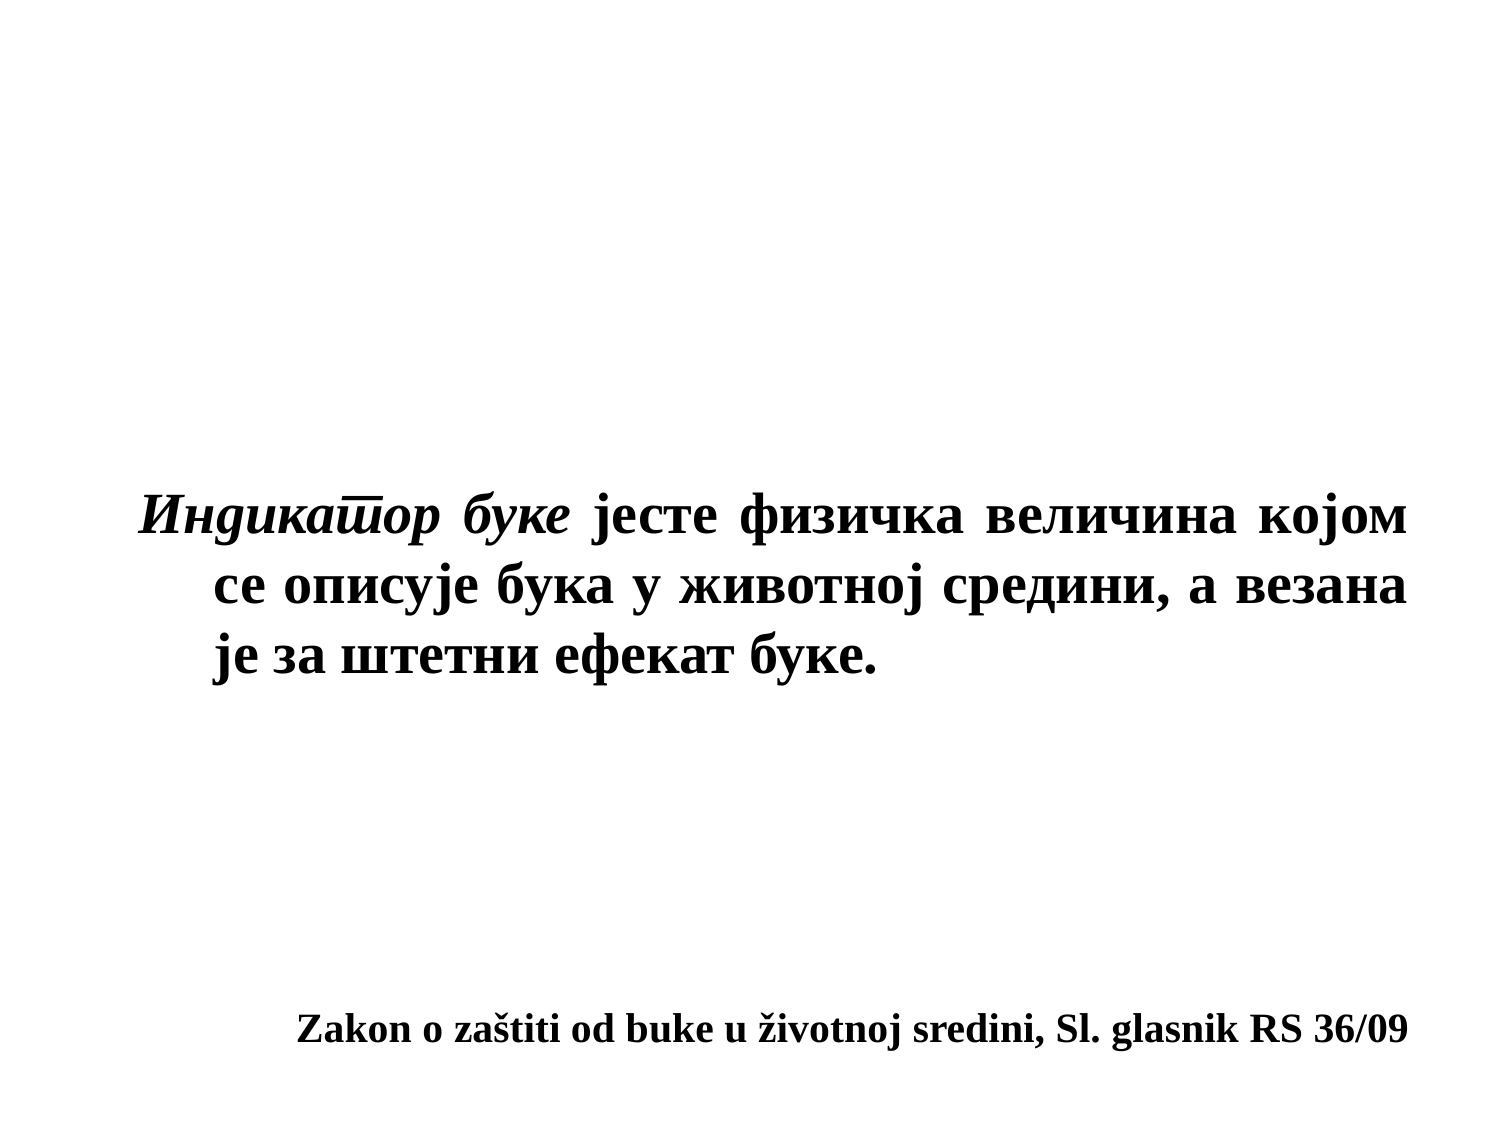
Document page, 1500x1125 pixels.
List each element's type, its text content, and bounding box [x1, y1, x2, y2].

text_box Zakon o zaštiti od buke u životnoj sredini, Sl. glasnik RS 36/09 [183, 993, 1436, 1059]
text_box Индикатор буке јесте физичка величина којом се описује бука у животној средини, а везана је за штетни ефекат буке. [123, 467, 1424, 693]
